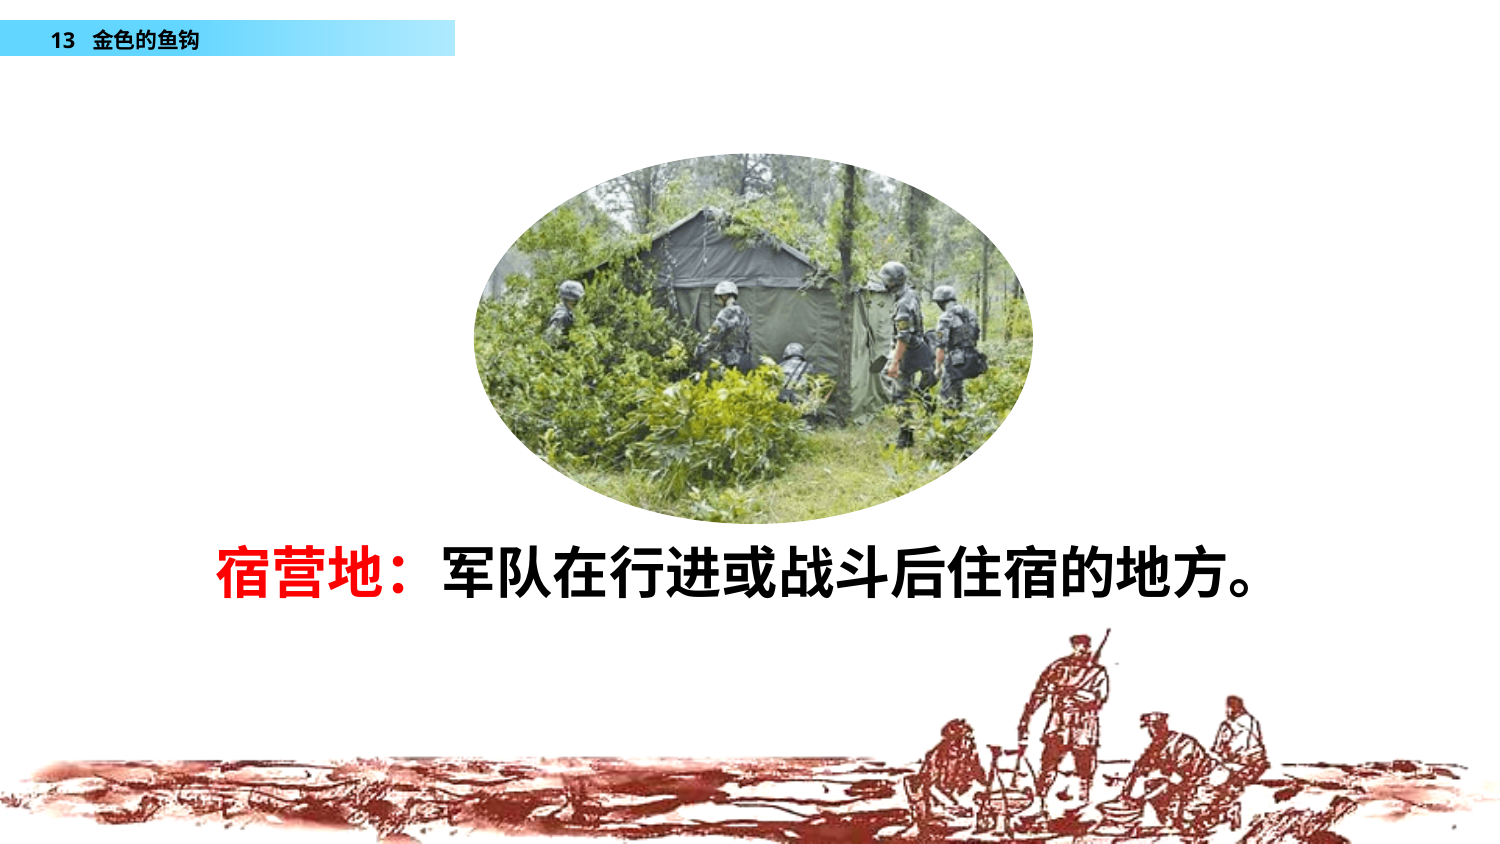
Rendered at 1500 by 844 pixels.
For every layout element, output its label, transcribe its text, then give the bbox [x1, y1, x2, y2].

picture [473, 153, 1033, 524]
text_box 宿营地：军队在行进或战斗后住宿的地方。 [204, 531, 1296, 611]
